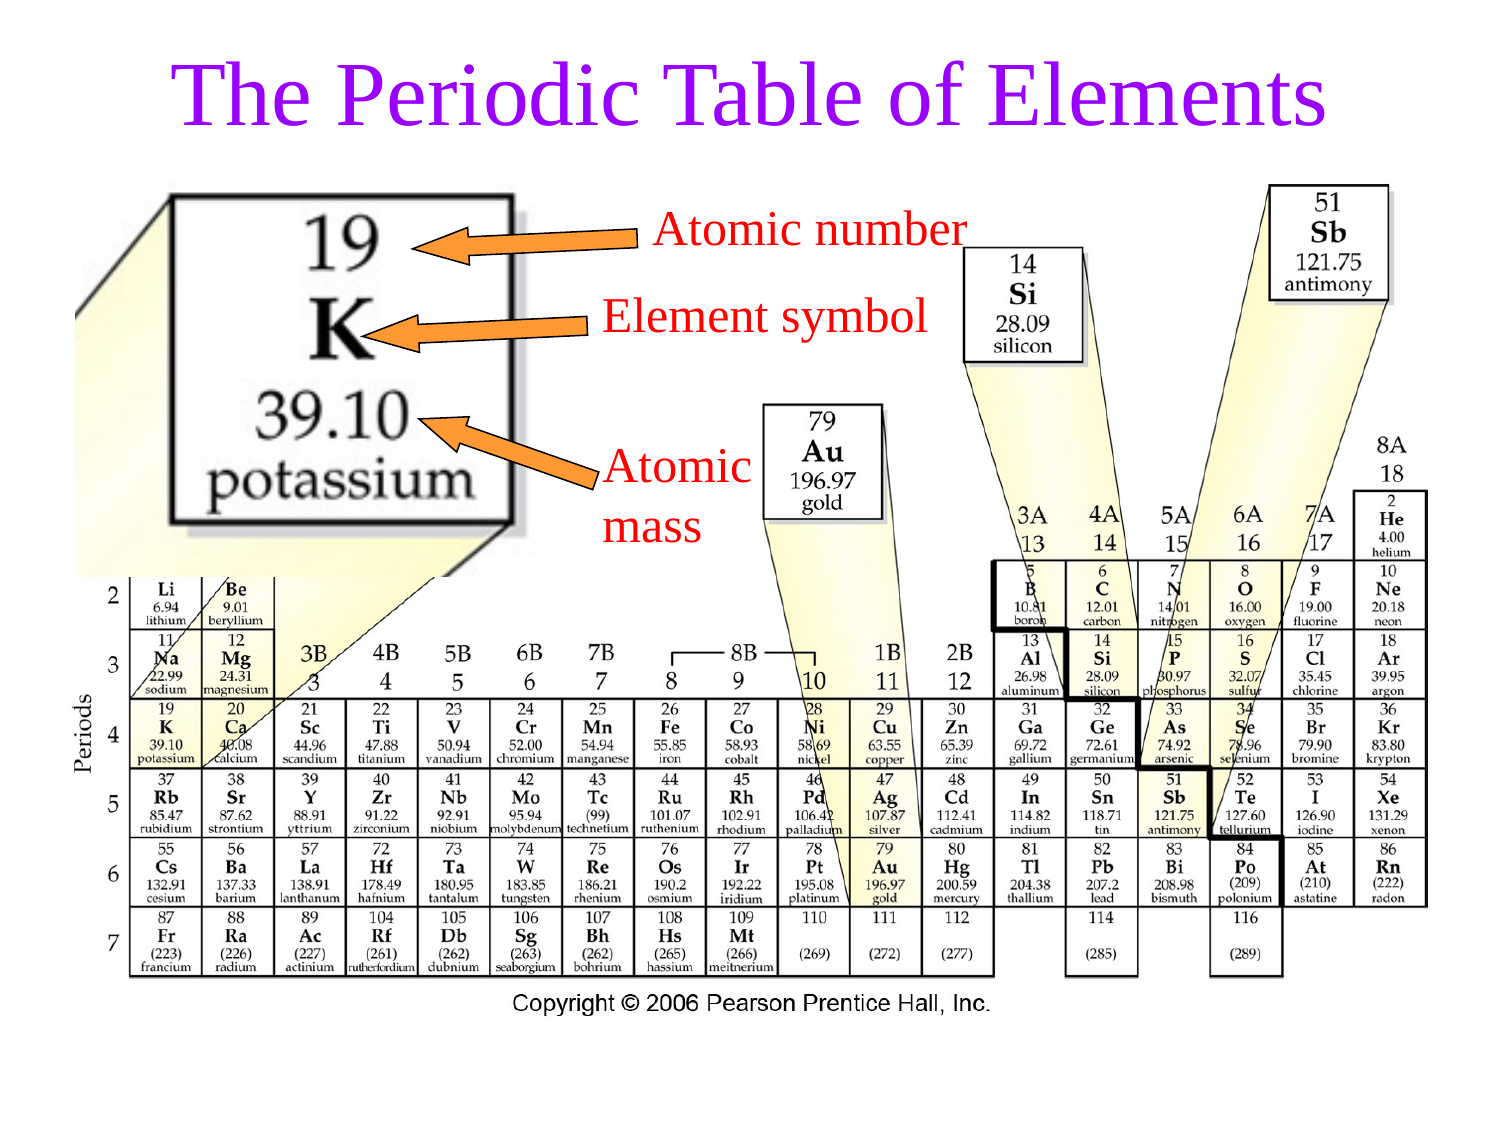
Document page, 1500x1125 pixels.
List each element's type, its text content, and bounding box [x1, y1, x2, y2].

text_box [411, 187, 983, 268]
picture [62, 162, 1438, 1023]
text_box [361, 274, 945, 356]
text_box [412, 401, 788, 561]
text_box The Periodic Table of Elements [112, 26, 1388, 152]
